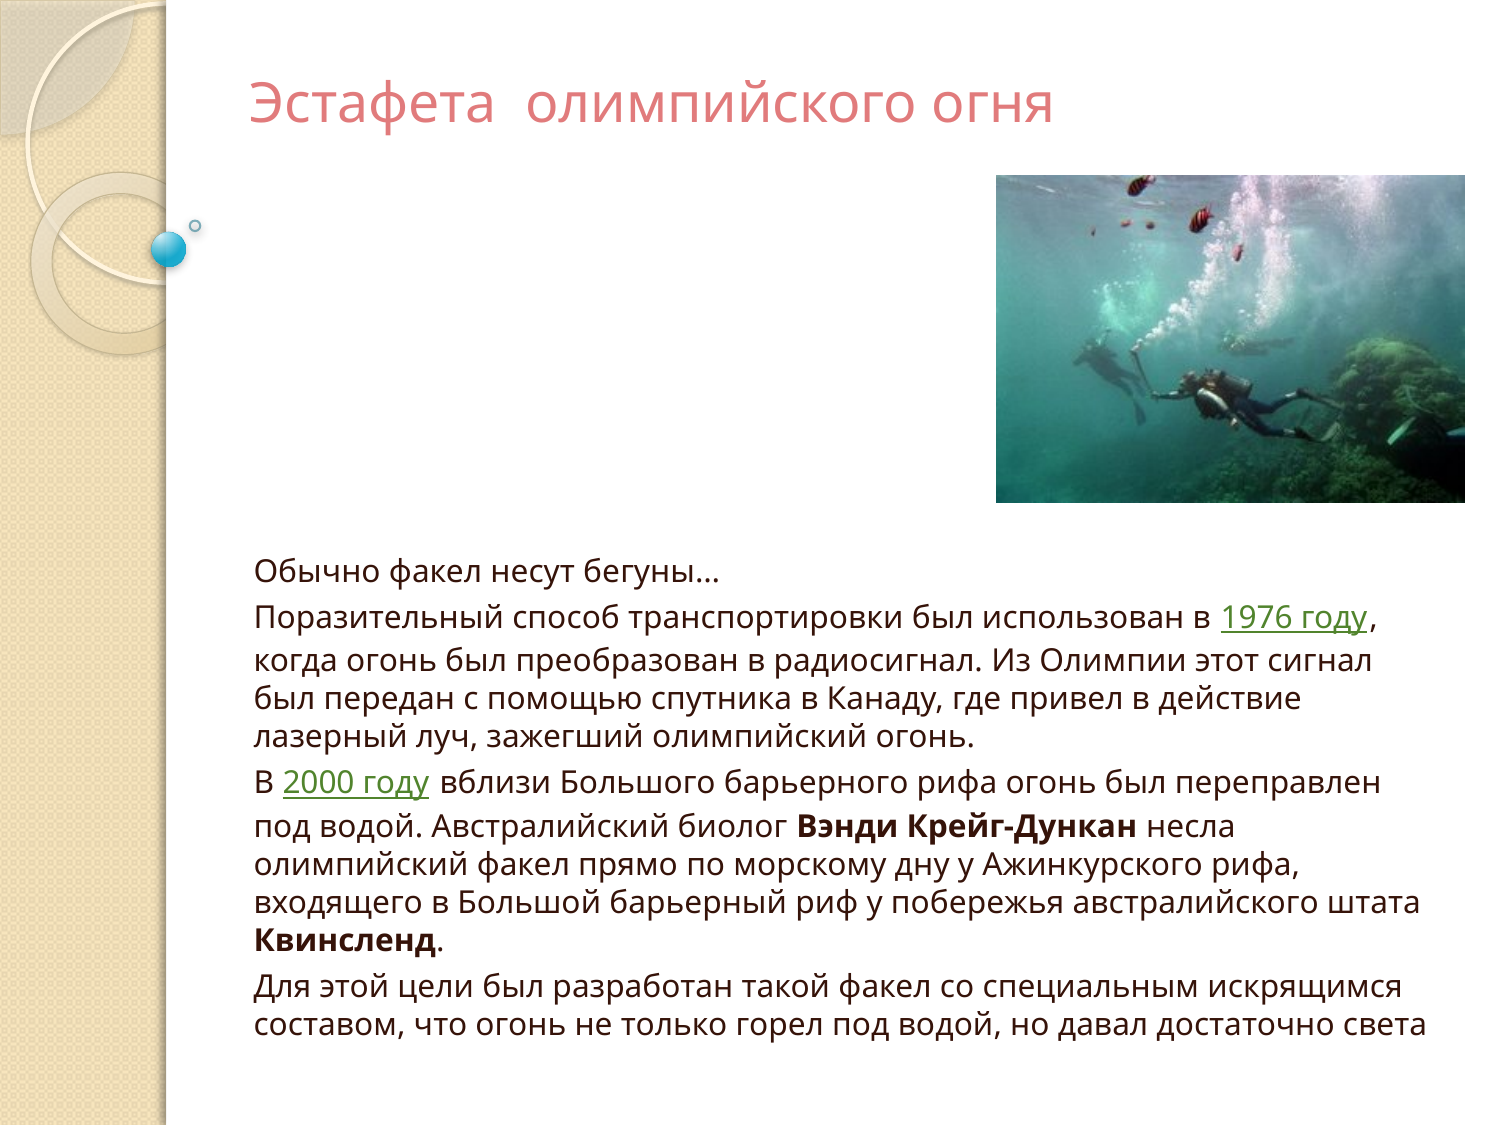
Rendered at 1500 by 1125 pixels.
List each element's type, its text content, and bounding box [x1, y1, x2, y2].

title Эстафета олимпийского огня [234, 59, 1450, 141]
picture [995, 175, 1466, 503]
subtitle Обычно факел несут бегуны… Поразительный способ транспортировки был использован в 1976 году, когда огонь был преобразован в радиосигнал. Из Олимпии этот сигнал был передан с помощью спутника в Канаду, где привел в действие лазерный луч, зажегший олимпийский огонь. В 2000 году вблизи Большого барьерного рифа огонь был переправлен под водой. Австралийский биолог Вэнди Крейг-Дункан несла олимпийский факел прямо по морскому дну у Ажинкурского рифа, входящего в Большой барьерный риф у побережья австралийского штата Квинсленд. Для этой цели был разработан такой факел со специальным искрящимся составом, что огонь не только горел под водой, но давал достаточно света [234, 550, 1450, 1079]
